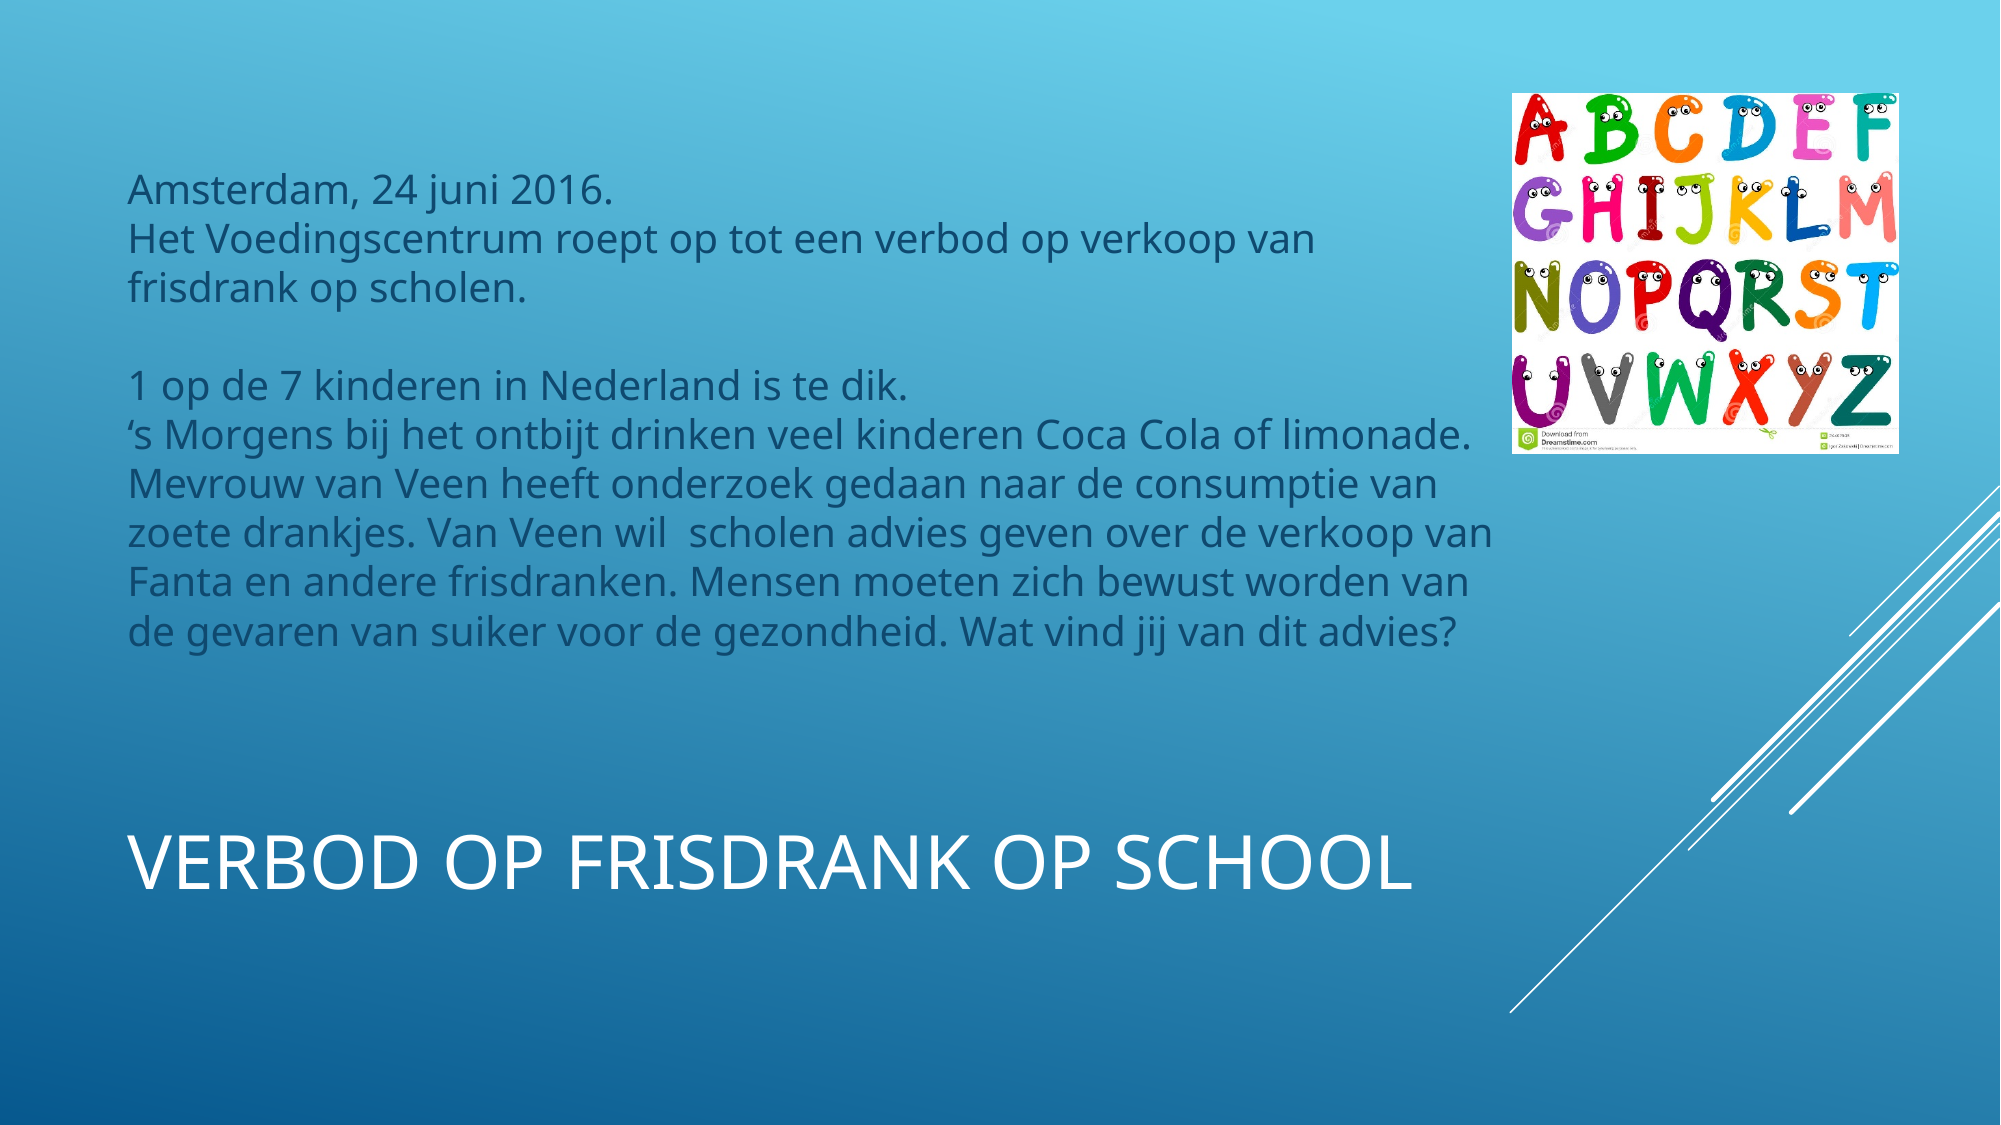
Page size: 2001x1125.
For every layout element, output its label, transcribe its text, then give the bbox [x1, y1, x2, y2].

title Verbod op frisdrank op school [112, 736, 1513, 984]
list Amsterdam, 24 juni 2016. Het Voedingscentrum roept op tot een verbod op verkoop van frisdrank op scholen. 1 op de 7 kinderen in Nederland is te dik. ‘s Morgens bij het ontbijt drinken veel kinderen Coca Cola of limonade. Mevrouw van Veen heeft onderzoek gedaan naar de consumptie van zoete drankjes. Van Veen wil scholen advies geven over de verkoop van Fanta en andere frisdranken. Mensen moeten zich bewust worden van de gevaren van suiker voor de gezondheid. Wat vind jij van dit advies? [112, 112, 1513, 706]
picture [1511, 93, 1899, 454]
